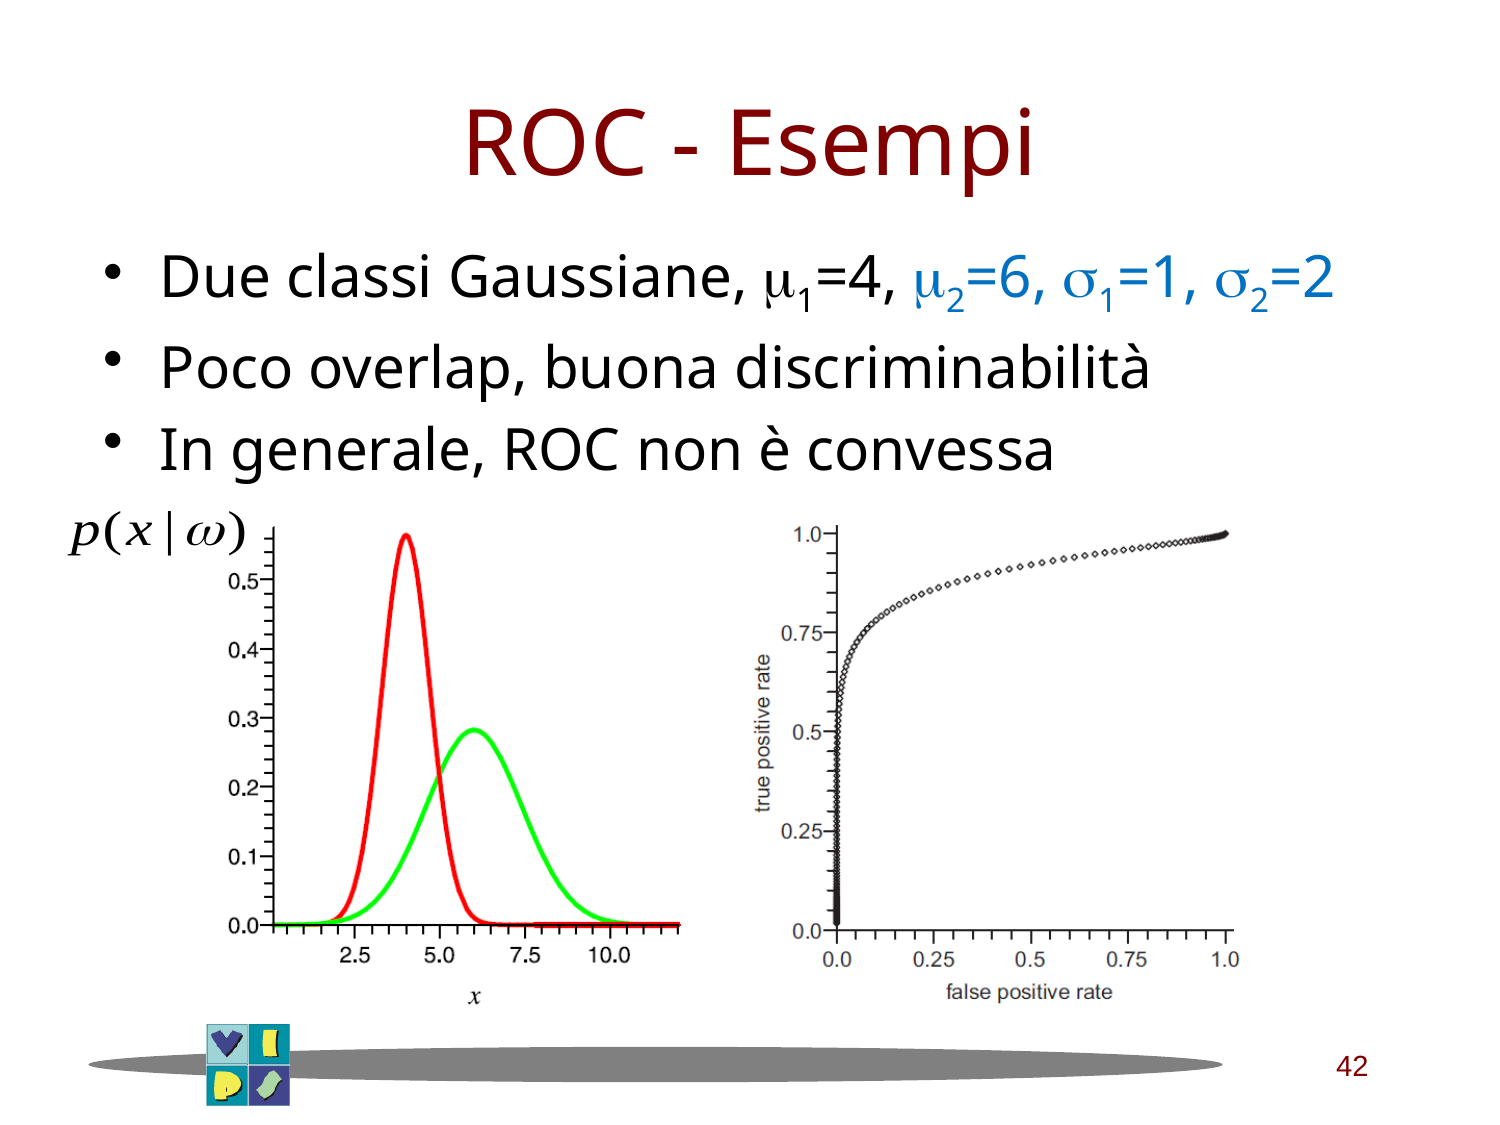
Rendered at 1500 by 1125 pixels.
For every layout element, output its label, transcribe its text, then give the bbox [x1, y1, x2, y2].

picture [155, 498, 1286, 1106]
list Due classi Gaussiane, m1=4, m2=6, s1=1, s2=2 Poco overlap, buona discriminabilità In generale, ROC non è convessa [88, 231, 1439, 975]
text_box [54, 500, 258, 567]
slide_number 42 [1033, 1039, 1384, 1118]
title ROC - Esempi [75, 45, 1425, 233]
